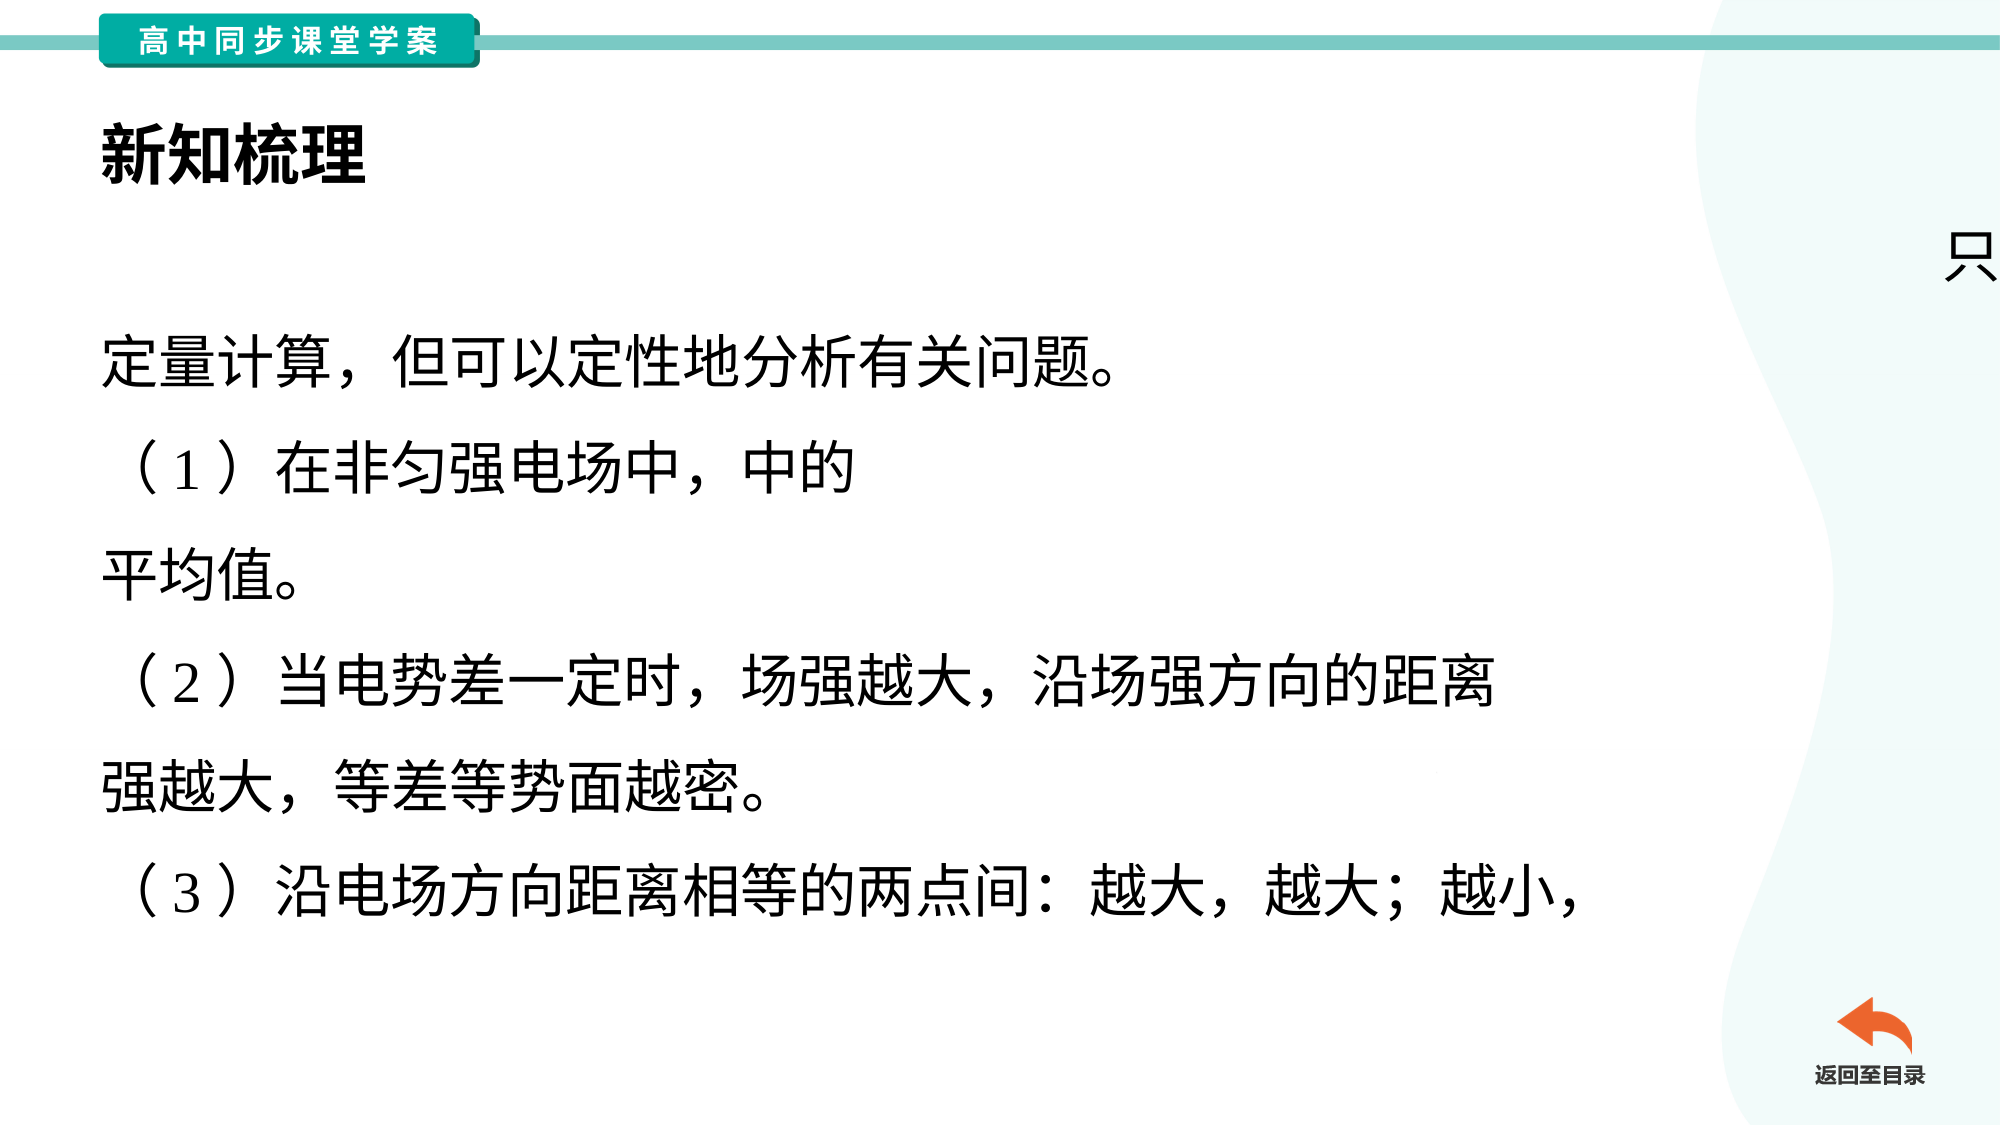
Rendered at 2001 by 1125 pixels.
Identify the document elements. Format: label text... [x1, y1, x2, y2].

text_box 新知梳理 [100, 76, 1899, 254]
picture [0, 0, 2000, 1125]
